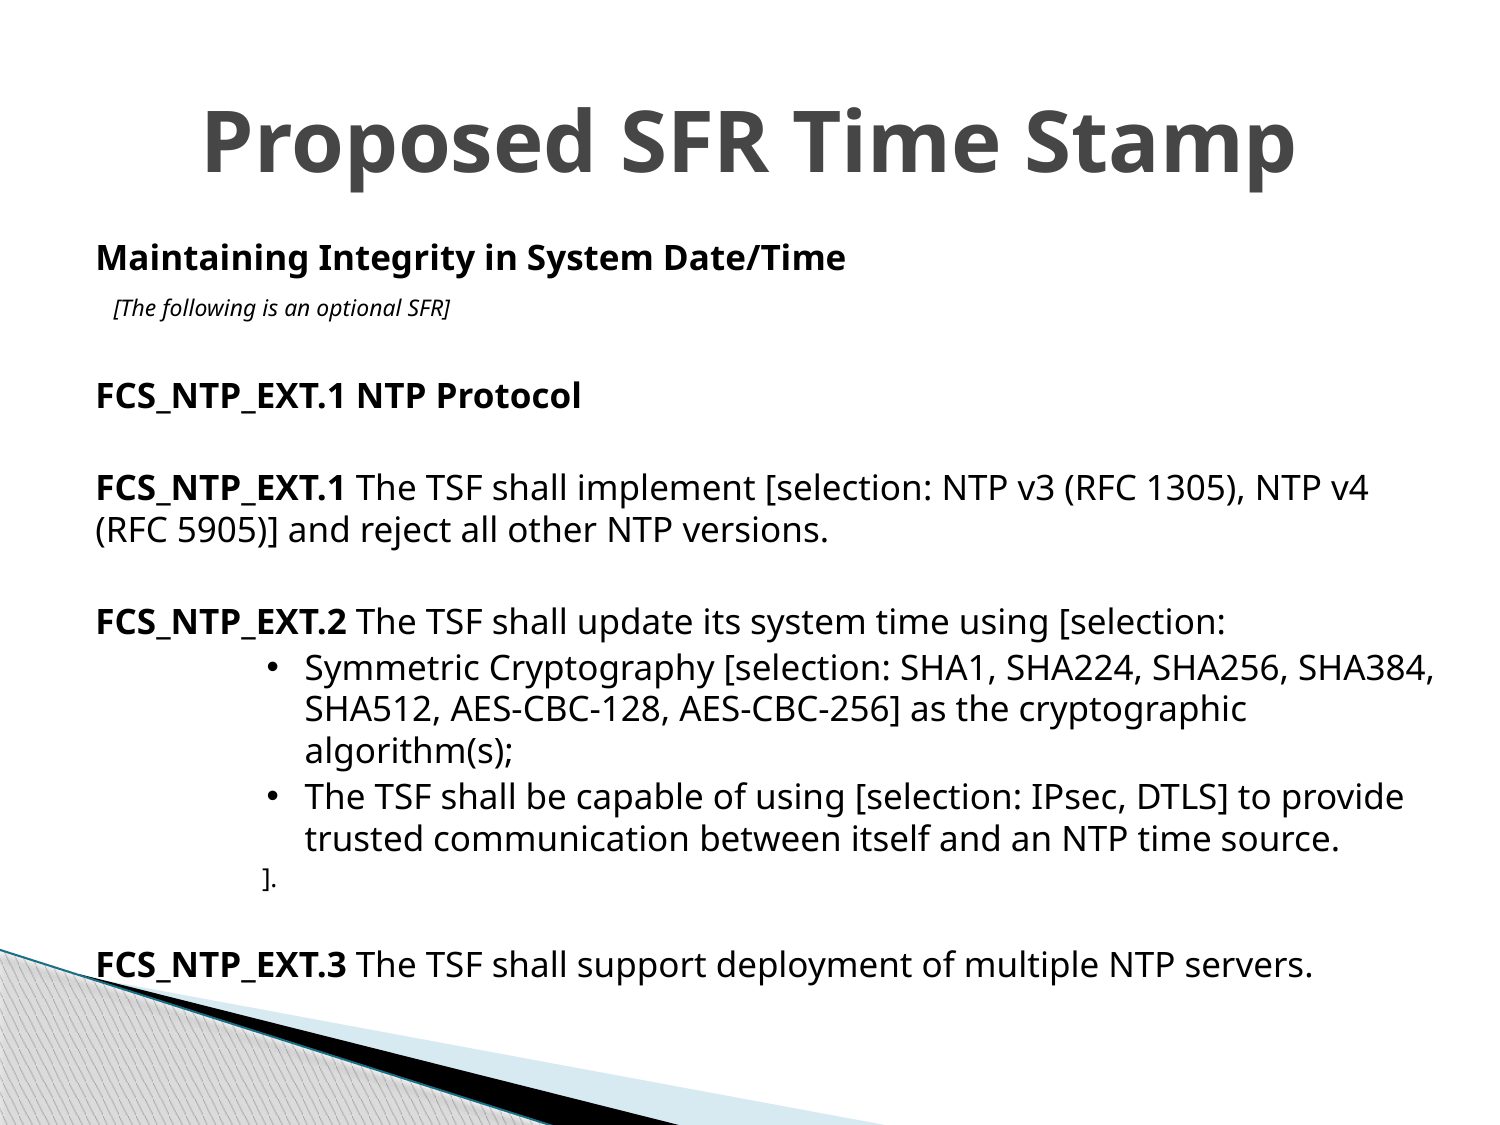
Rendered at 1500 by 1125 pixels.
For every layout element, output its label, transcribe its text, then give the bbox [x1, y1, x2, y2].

list Maintaining Integrity in System Date/Time [The following is an optional SFR] FCS_NTP_EXT.1 NTP Protocol FCS_NTP_EXT.1 The TSF shall implement [selection: NTP v3 (RFC 1305), NTP v4 (RFC 5905)] and reject all other NTP versions. FCS_NTP_EXT.2 The TSF shall update its system time using [selection: Symmetric Cryptography [selection: SHA1, SHA224, SHA256, SHA384, SHA512, AES-CBC-128, AES-CBC-256] as the cryptographic algorithm(s); The TSF shall be capable of using [selection: IPsec, DTLS] to provide trusted communication between itself and an NTP time source. ]. FCS_NTP_EXT.3 The TSF shall support deployment of multiple NTP servers. [62, 228, 1466, 1000]
title Proposed SFR Time Stamp [75, 45, 1425, 233]
